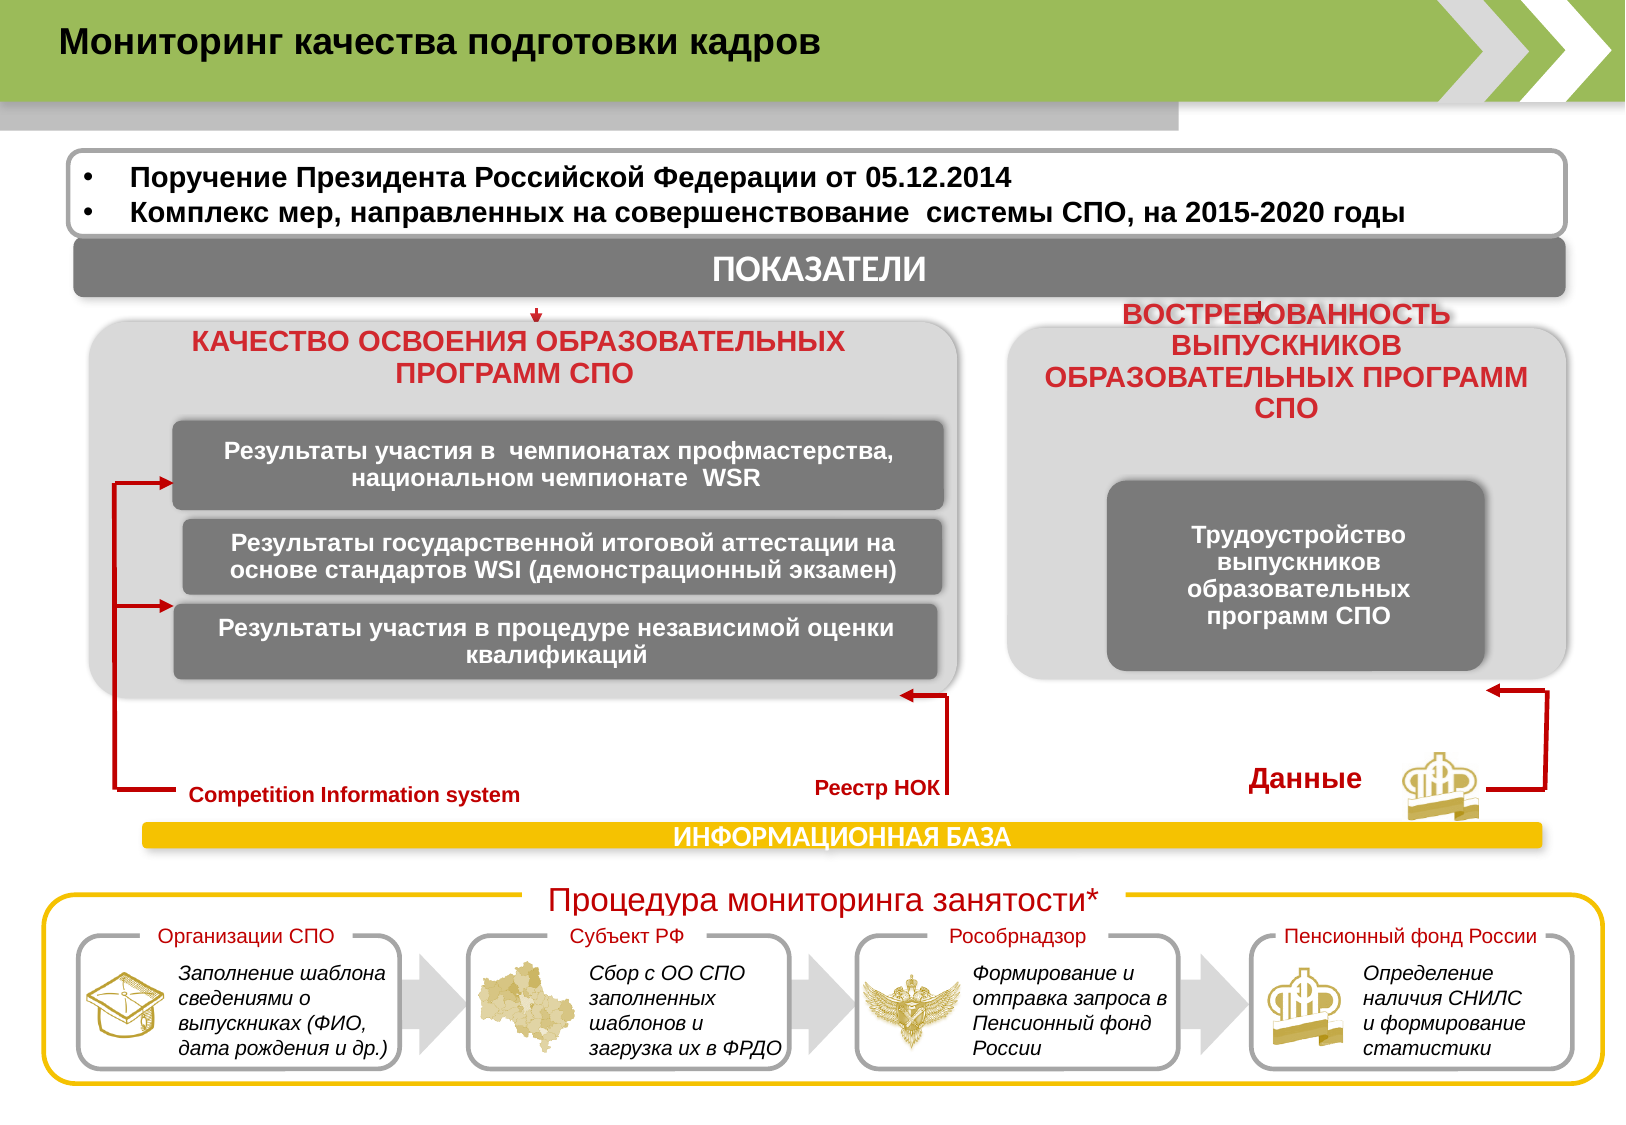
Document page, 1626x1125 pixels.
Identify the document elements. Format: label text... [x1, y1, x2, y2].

text_box [0, 0, 1479, 102]
text_box [0, 112, 1181, 133]
text_box [1570, 0, 1625, 102]
text_box [1517, 0, 1615, 105]
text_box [43, 870, 1604, 1085]
text_box [1488, 0, 1561, 102]
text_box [81, 321, 1582, 849]
text_box Мониторинг качества подготовки кадров [43, 10, 1436, 115]
text_box [65, 148, 1568, 239]
text_box ПОКАЗАТЕЛИ [73, 237, 1566, 298]
text_box [1435, 0, 1532, 106]
